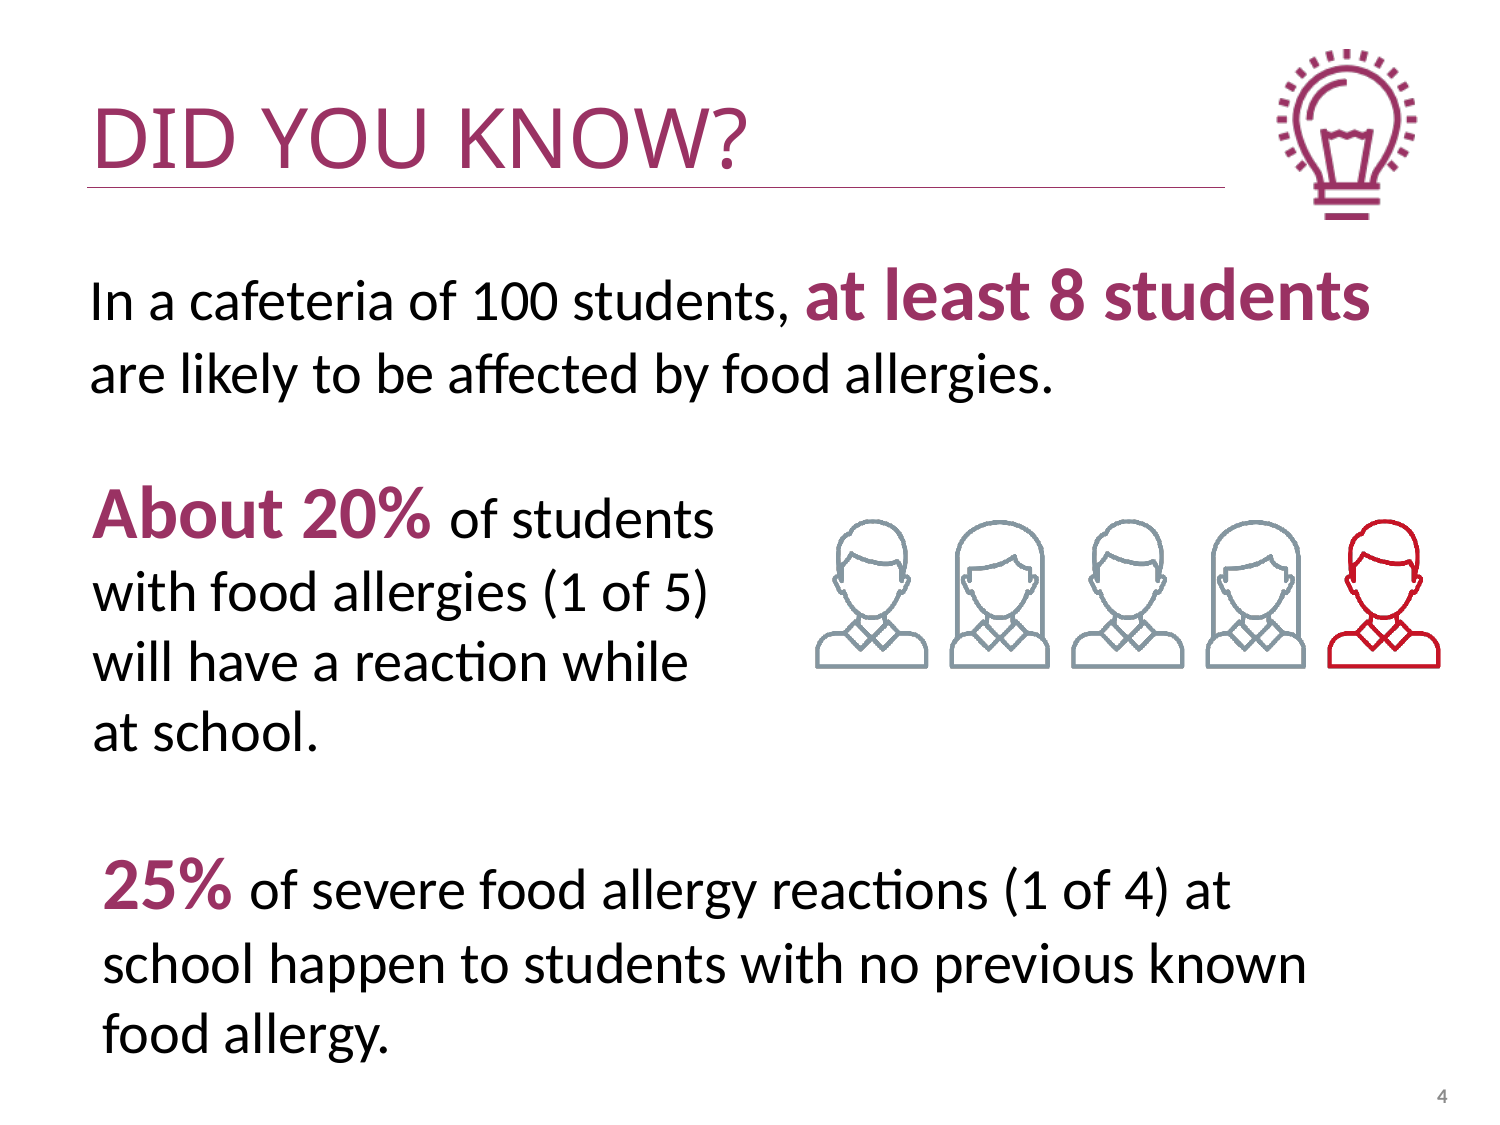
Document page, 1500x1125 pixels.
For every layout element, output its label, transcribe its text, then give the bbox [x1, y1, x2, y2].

picture [799, 497, 1465, 671]
text_box 25% of severe food allergy reactions (1 of 4) at school happen to students with no previous known food allergy. [87, 827, 1403, 1073]
list In a cafeteria of 100 students, at least 8 students are likely to be affected by food allergies. [75, 237, 1425, 450]
title Did you know? [1420, 50, 1425, 221]
title Did you know? [75, 50, 1272, 221]
slide_number 4 [1112, 1077, 1463, 1113]
text_box About 20% of students with food allergies (1 of 5) will have a reaction while at school. [78, 354, 763, 771]
picture [1274, 49, 1419, 221]
